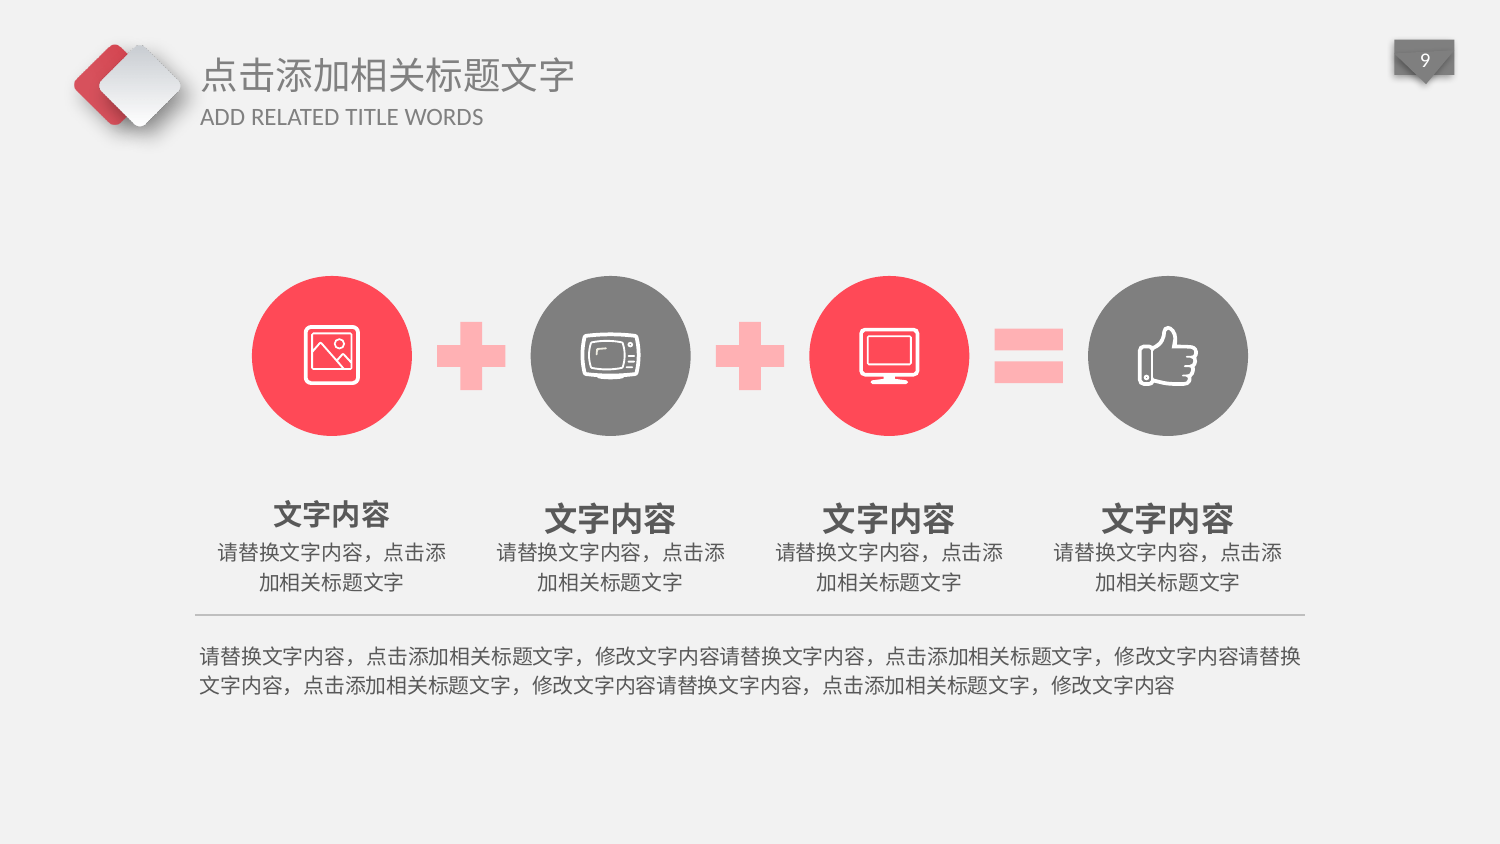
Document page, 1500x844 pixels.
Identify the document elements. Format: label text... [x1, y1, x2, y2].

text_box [491, 489, 730, 596]
text_box 请替换文字内容，点击添加相关标题文字，修改文字内容请替换文字内容，点击添加相关标题文字，修改文字内容请替换文字内容，点击添加相关标题文字，修改文字内容请替换文字内容，点击添加相关标题文字，修改文字内容 [199, 638, 1301, 717]
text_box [1049, 489, 1287, 596]
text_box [212, 489, 451, 596]
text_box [251, 275, 1249, 437]
picture [89, 35, 190, 136]
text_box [770, 489, 1009, 596]
